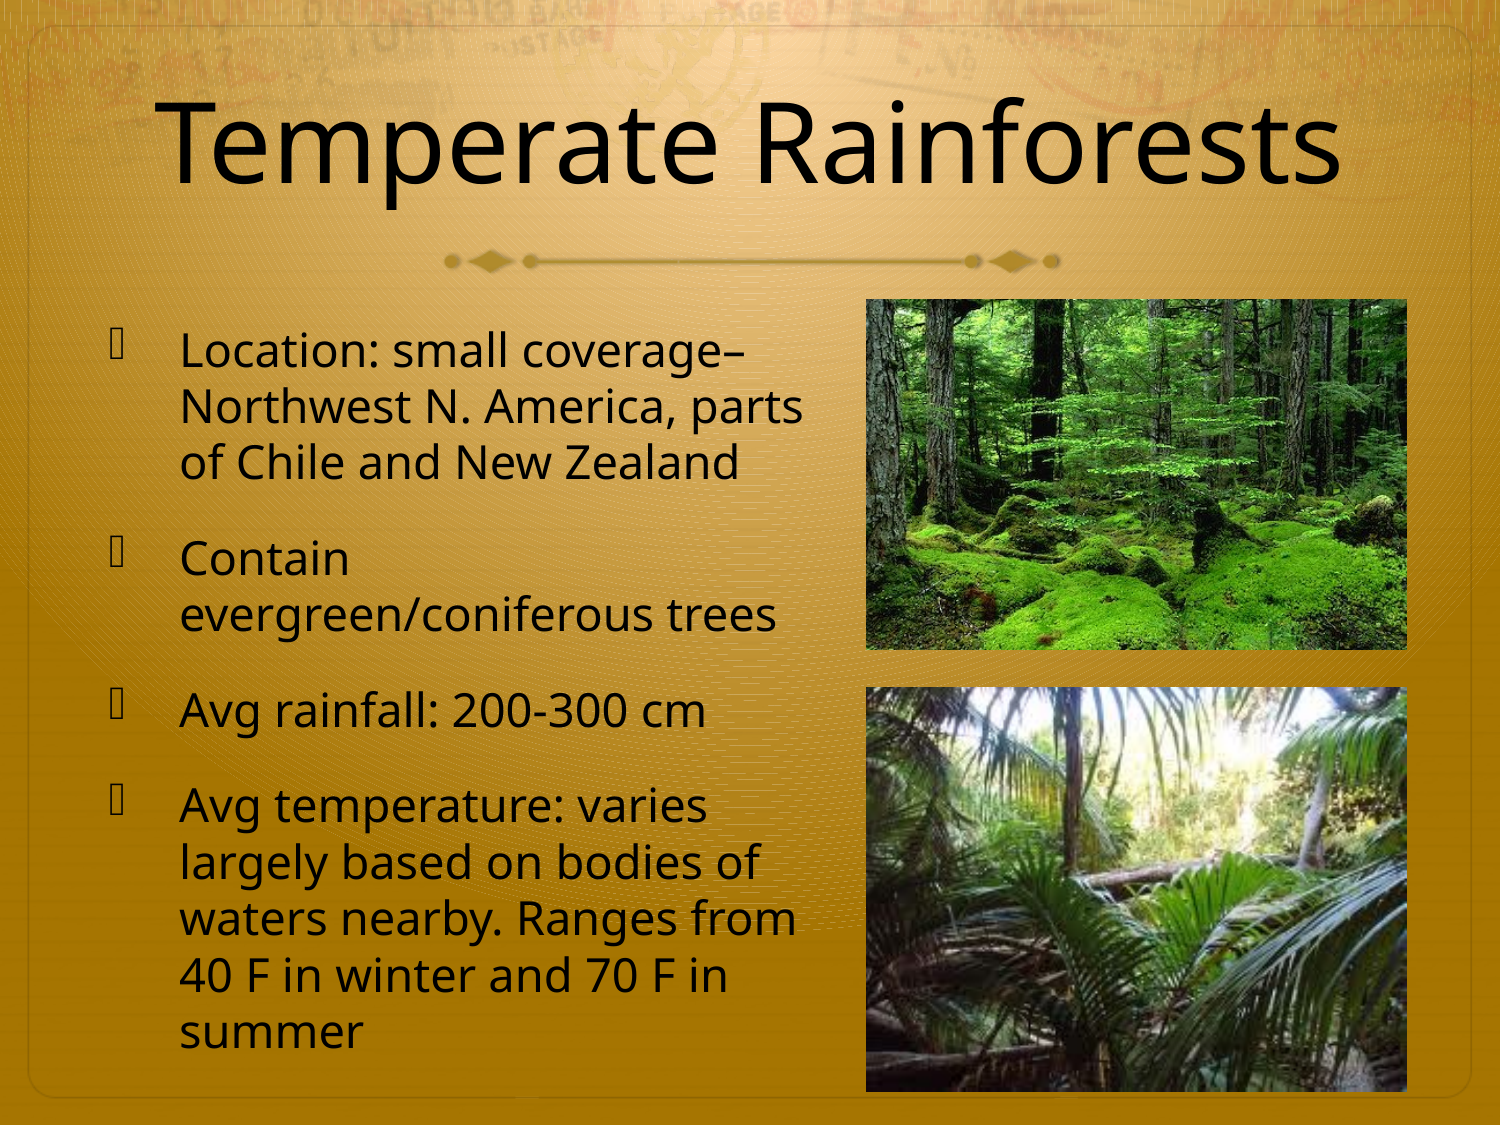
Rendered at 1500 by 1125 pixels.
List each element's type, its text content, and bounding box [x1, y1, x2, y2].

list Location: small coverage– Northwest N. America, parts of Chile and New Zealand Contain evergreen/coniferous trees Avg rainfall: 200-300 cm Avg temperature: varies largely based on bodies of waters nearby. Ranges from 40 F in winter and 70 F in summer [93, 312, 826, 1092]
title Temperate Rainforests [93, 45, 1407, 233]
picture [0, 0, 1500, 1125]
